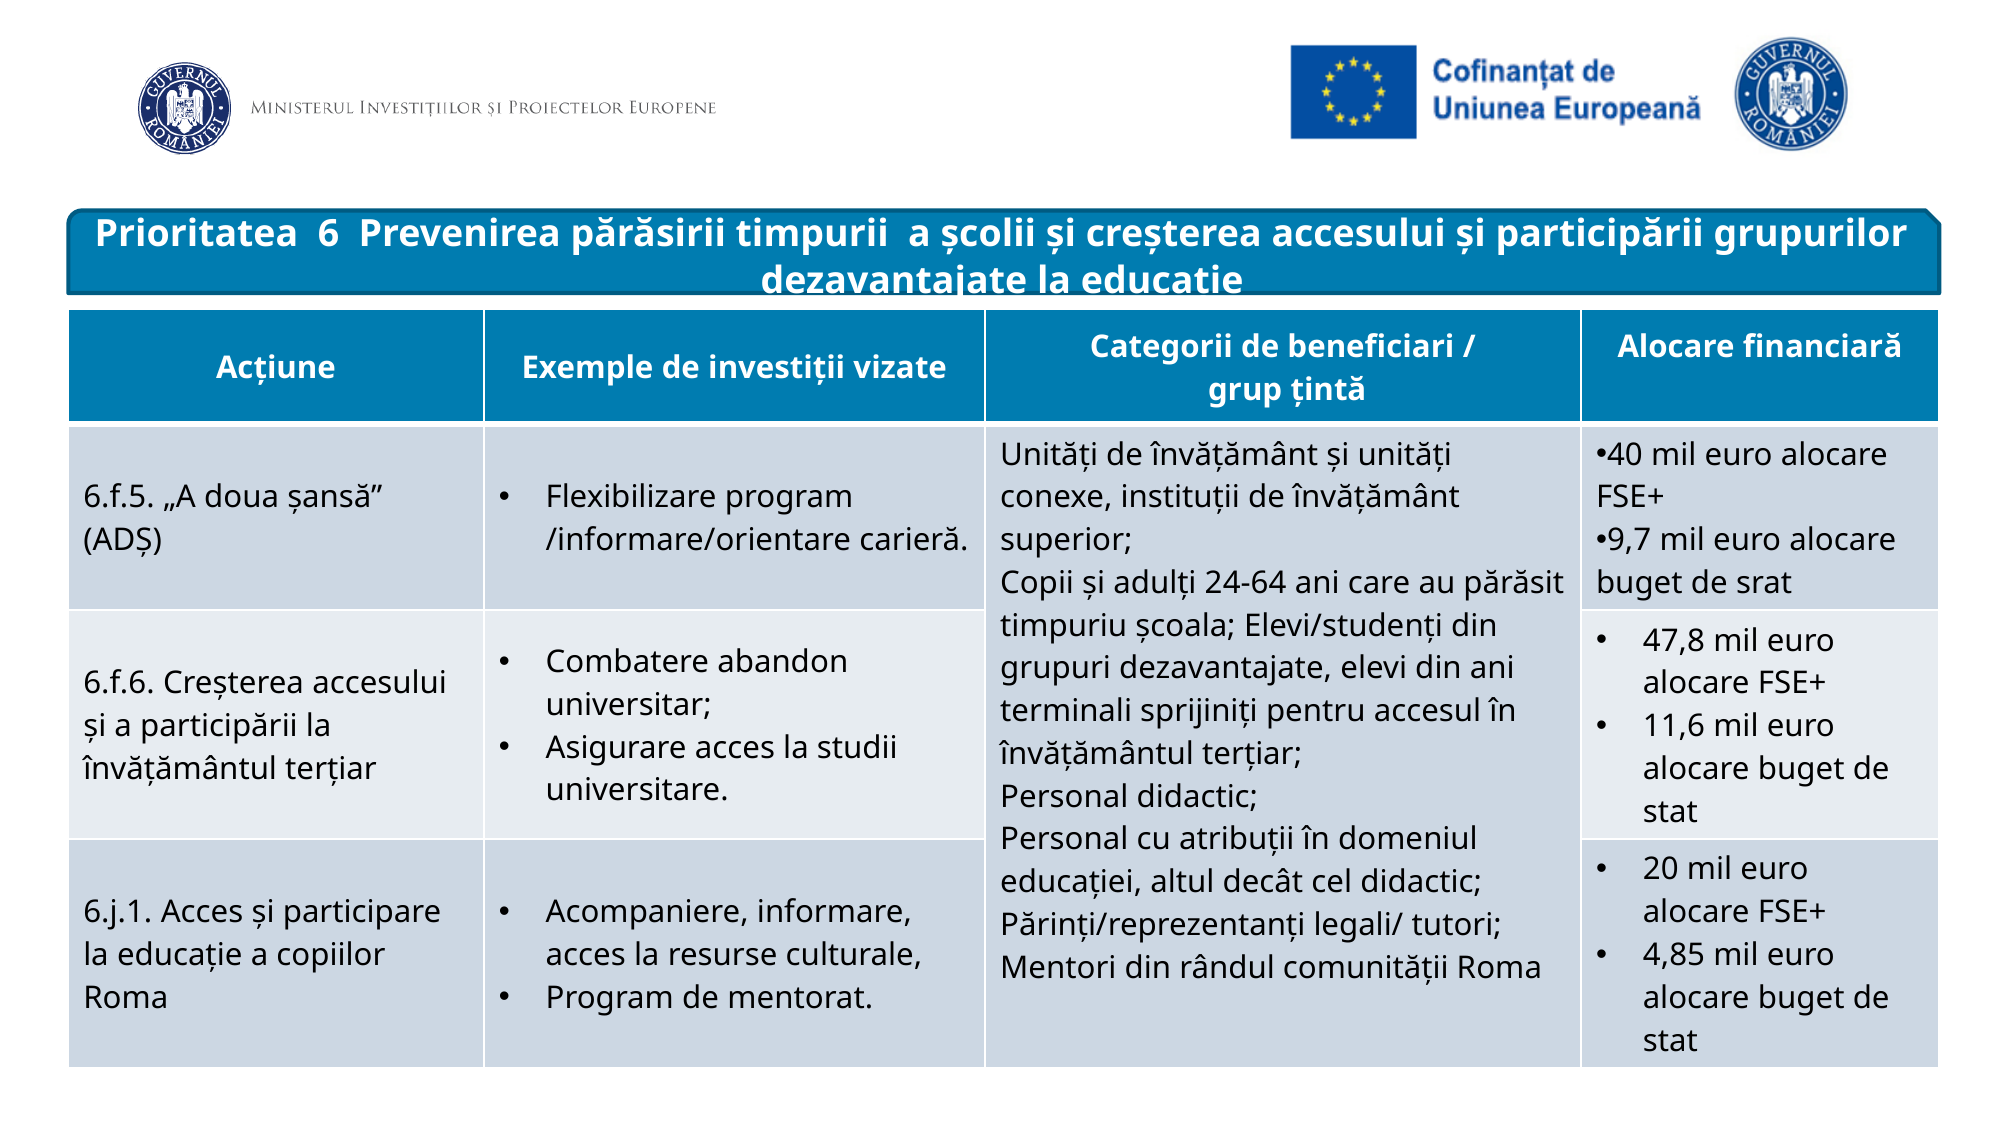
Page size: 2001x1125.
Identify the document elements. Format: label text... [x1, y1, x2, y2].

table_cell 6.j.1. Acces și participare la educație a copiilor Roma [69, 840, 483, 1067]
table_cell Combatere abandon universitar; Asigurare acces la studii universitare. [485, 611, 984, 838]
table_cell 6.f.5. „A doua șansă” (ADȘ) [69, 427, 483, 609]
table_header Exemple de investiții vizate [485, 310, 984, 421]
picture [1250, 0, 1867, 199]
table_header Acțiune [69, 310, 483, 421]
table_cell Acompaniere, informare, acces la resurse culturale, Program de mentorat. [485, 840, 984, 1067]
picture [133, 57, 814, 156]
table_cell 40 mil euro alocare FSE+ 9,7 mil euro alocare buget de srat [1582, 427, 1938, 609]
table_cell Unități de învățământ și unități conexe, instituții de învățământ superior; Copii și adulți 24-64 ani care au părăsit timpuriu școala; Elevi/studenți din grupuri dezavantajate, elevi din ani terminali sprijiniți pentru accesul în învățământul terțiar; Personal didactic; Personal cu atribuții în domeniul educației, altul decât cel didactic; Părinți/reprezentanți legali/ tutori; Mentori din rândul comunității Roma [986, 427, 1580, 1067]
table_cell 20 mil euro alocare FSE+ 4,85 mil euro alocare buget de stat [1582, 840, 1938, 1067]
table_cell 6.f.6. Creșterea accesului și a participării la învățământul terțiar [69, 611, 483, 838]
table_header Categorii de beneficiari / grup țintă [986, 310, 1580, 421]
text_box Prioritatea 6 Prevenirea părăsirii timpurii a școlii și creșterea accesului și participării grupurilor dezavantajate la educație [66, 208, 1942, 296]
table_cell 47,8 mil euro alocare FSE+ 11,6 mil euro alocare buget de stat [1582, 611, 1938, 838]
table_header Alocare financiară [1582, 310, 1938, 421]
table_cell Flexibilizare program /informare/orientare carieră. [485, 427, 984, 609]
